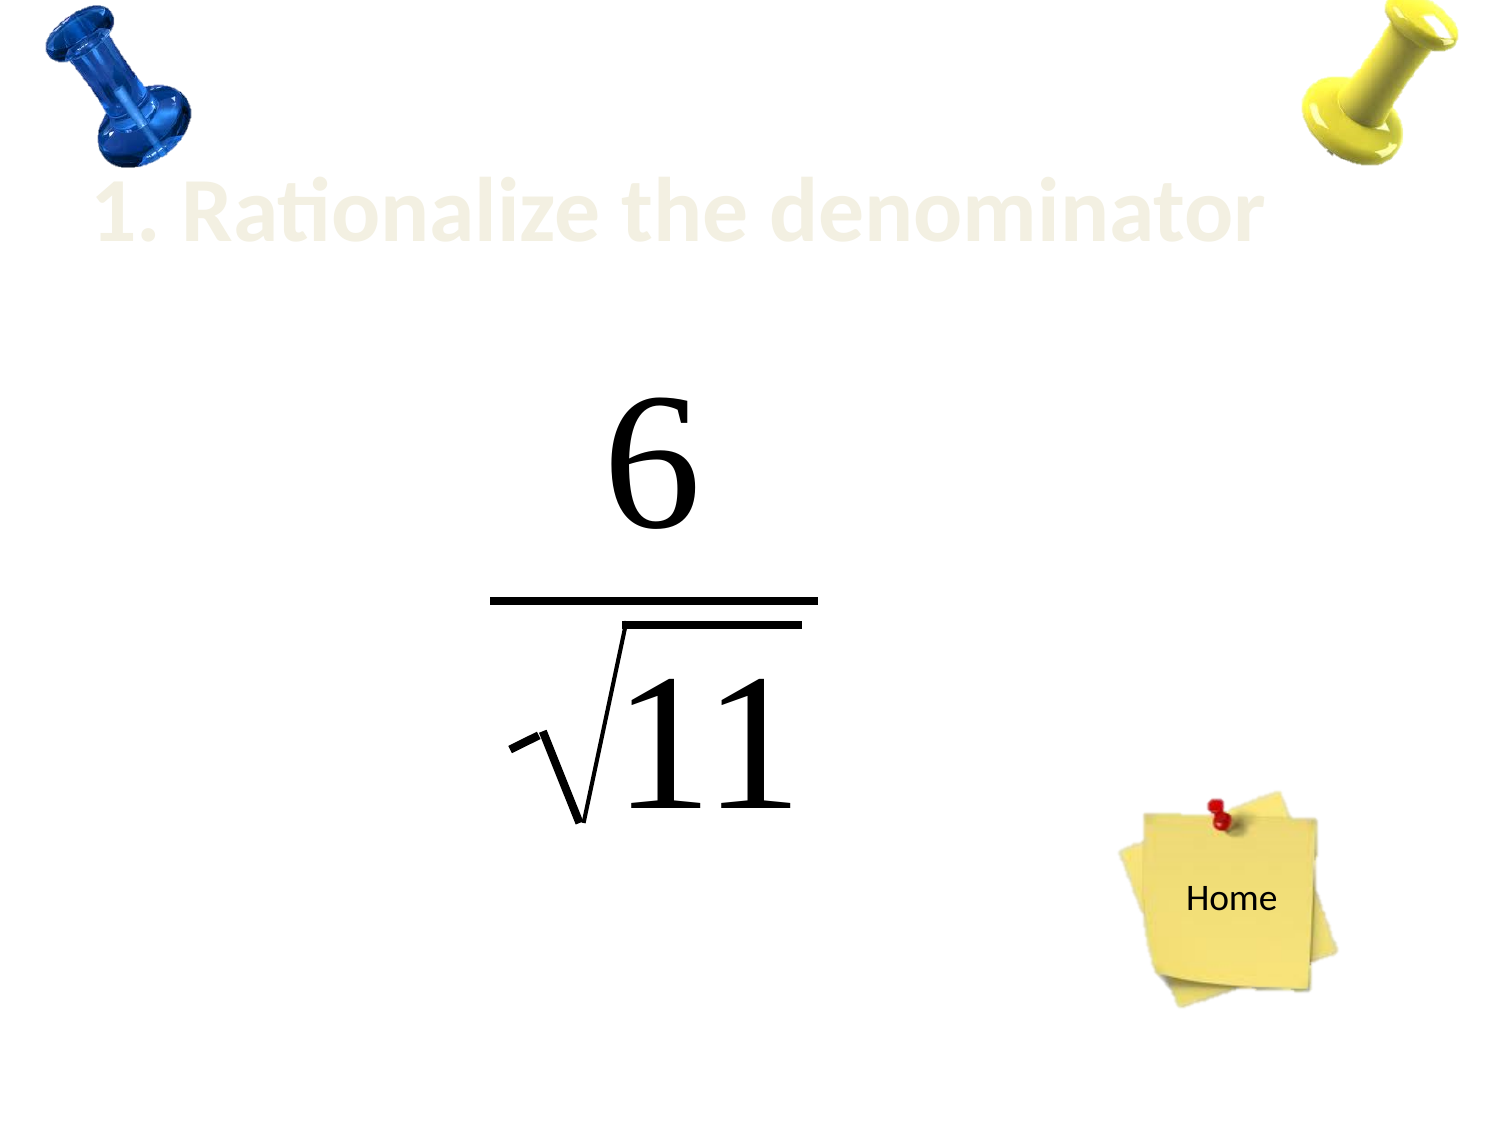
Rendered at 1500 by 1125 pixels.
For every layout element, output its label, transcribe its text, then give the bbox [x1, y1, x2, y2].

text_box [955, 787, 1500, 1015]
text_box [456, 363, 850, 854]
picture [37, 0, 204, 201]
picture [1287, 0, 1467, 201]
title 1. Rationalize the denominator [75, 111, 1425, 299]
